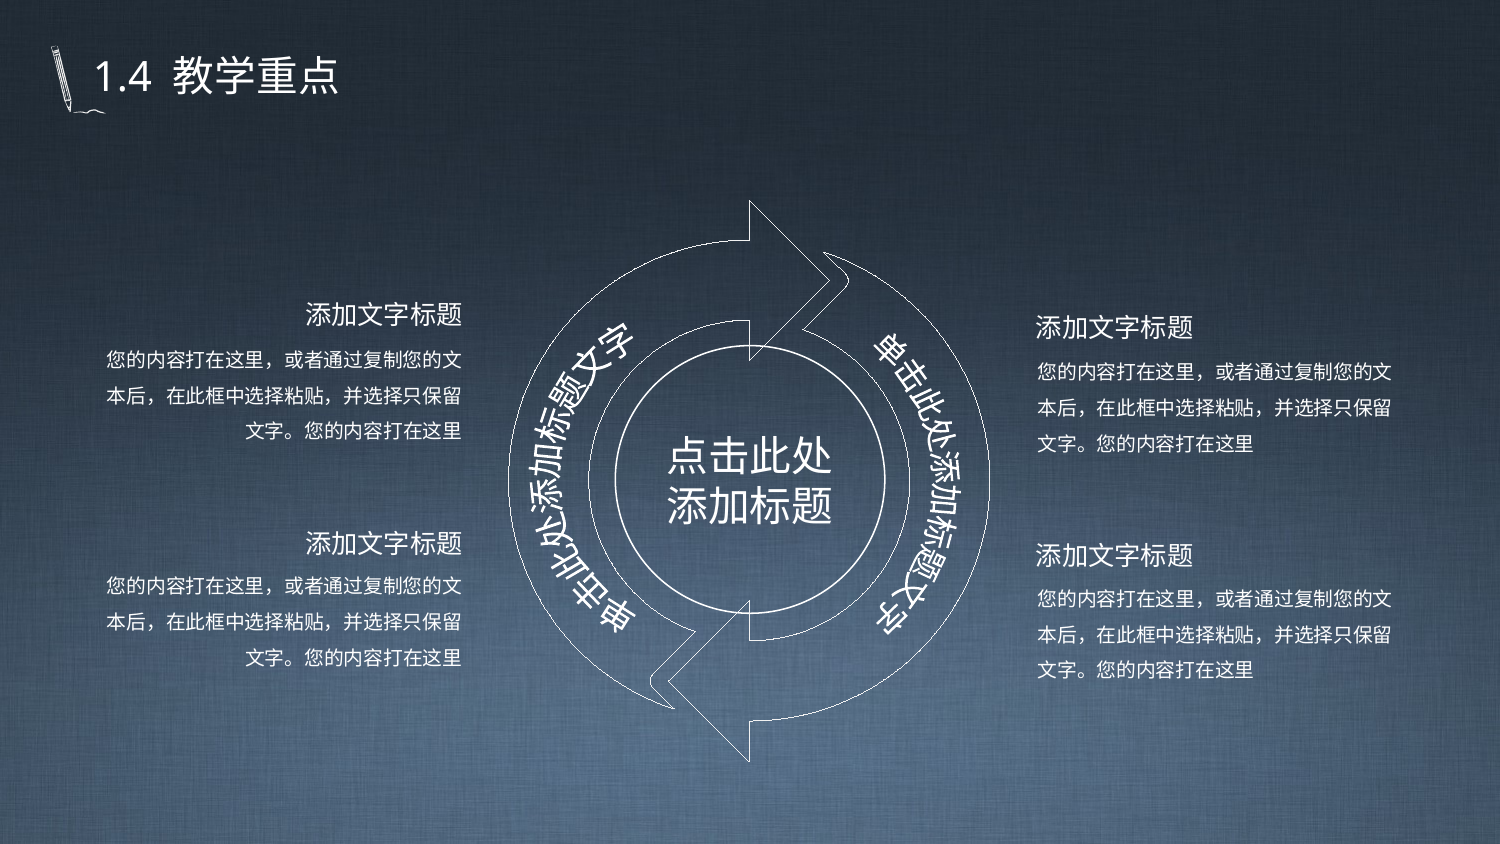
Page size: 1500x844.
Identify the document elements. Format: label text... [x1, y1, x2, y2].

text_box 您的内容打在这里，或者通过复制您的文本后，在此框中选择粘贴，并选择只保留文字。您的内容打在这里 [106, 335, 463, 454]
text_box 添加文字标题 [216, 530, 463, 565]
text_box 您的内容打在这里，或者通过复制您的文本后，在此框中选择粘贴，并选择只保留文字。您的内容打在这里 [1037, 574, 1394, 694]
text_box [508, 200, 830, 709]
text_box 1.4 教学重点 [78, 42, 649, 108]
text_box 点击此处 添加标题 [615, 345, 885, 614]
picture [0, 0, 1500, 844]
text_box 添加文字标题 [1035, 314, 1283, 349]
text_box [668, 252, 990, 762]
text_box 添加文字标题 [1035, 543, 1283, 578]
text_box 您的内容打在这里，或者通过复制您的文本后，在此框中选择粘贴，并选择只保留文字。您的内容打在这里 [106, 562, 463, 682]
text_box 您的内容打在这里，或者通过复制您的文本后，在此框中选择粘贴，并选择只保留文字。您的内容打在这里 [1037, 348, 1394, 466]
text_box 添加文字标题 [216, 302, 463, 336]
